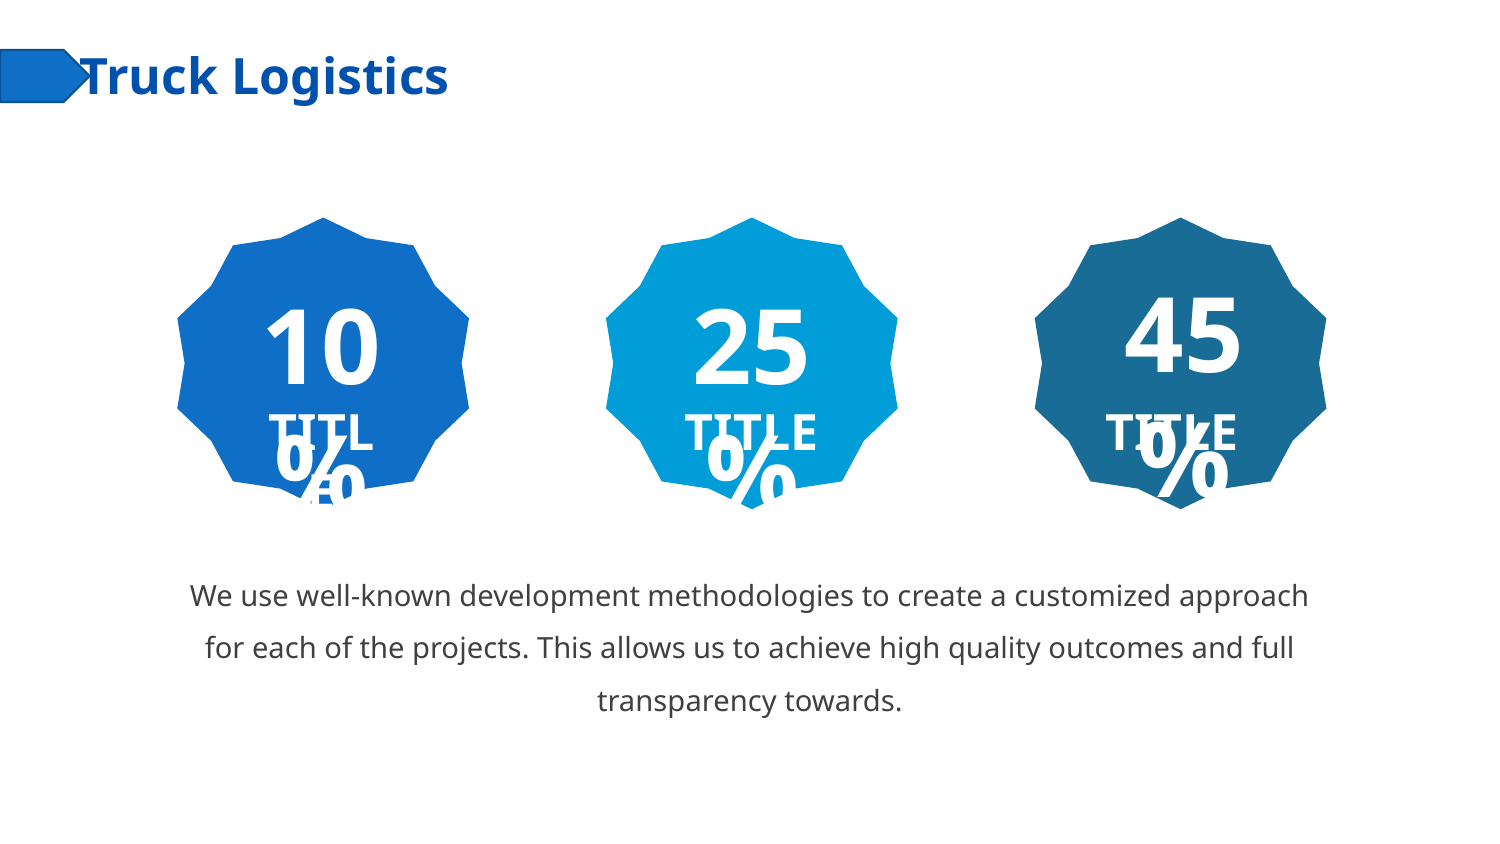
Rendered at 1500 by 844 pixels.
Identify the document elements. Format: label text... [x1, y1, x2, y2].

text_box [645, 217, 858, 275]
text_box 10% [214, 275, 429, 537]
text_box TITLE [656, 394, 848, 466]
text_box 25% [644, 275, 860, 537]
text_box [216, 217, 470, 453]
text_box [1292, 284, 1327, 442]
text_box TITLE [1077, 394, 1268, 466]
text_box [1034, 270, 1077, 457]
text_box [860, 278, 898, 448]
text_box [605, 278, 644, 449]
text_box [177, 280, 214, 447]
text_box We use well-known development methodologies to create a customized approach for each of the projects. This allows us to achieve high quality outcomes and full transparency towards. [167, 554, 1333, 723]
text_box 45% [1077, 262, 1292, 524]
text_box [1081, 217, 1280, 262]
text_box TITLE [245, 394, 398, 526]
